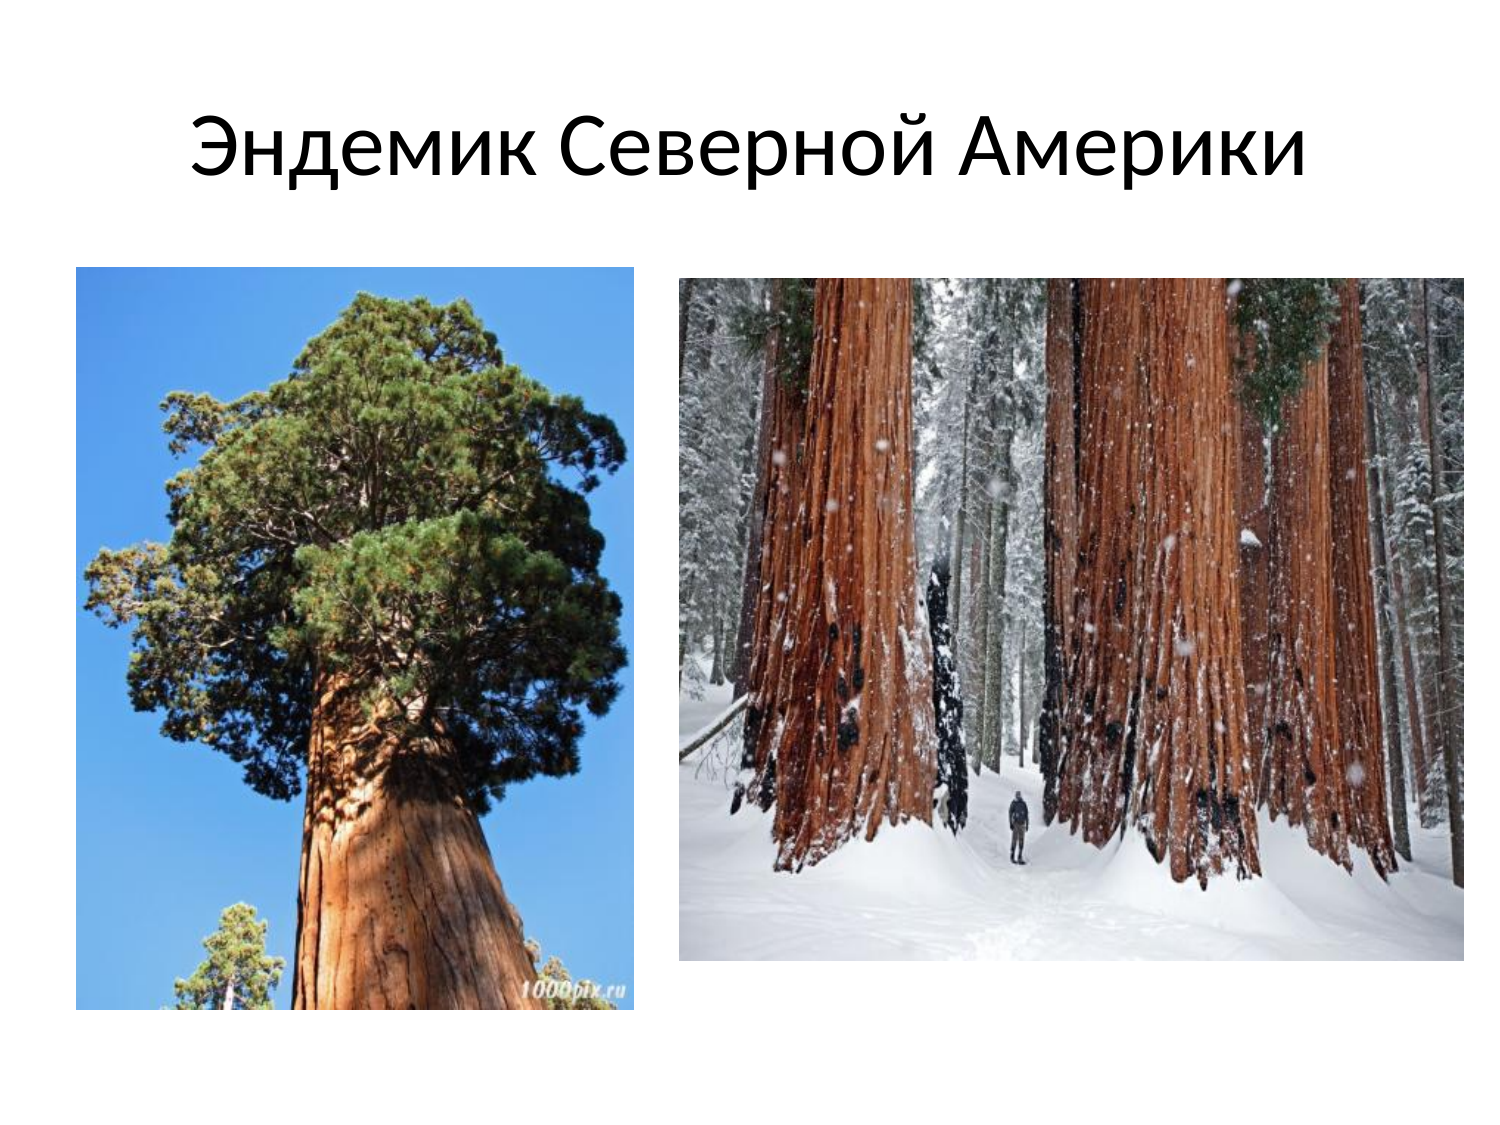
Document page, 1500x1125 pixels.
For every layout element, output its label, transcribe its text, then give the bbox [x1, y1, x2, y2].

title Эндемик Северной Америки [75, 45, 1425, 233]
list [678, 278, 1465, 961]
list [76, 266, 634, 1010]
